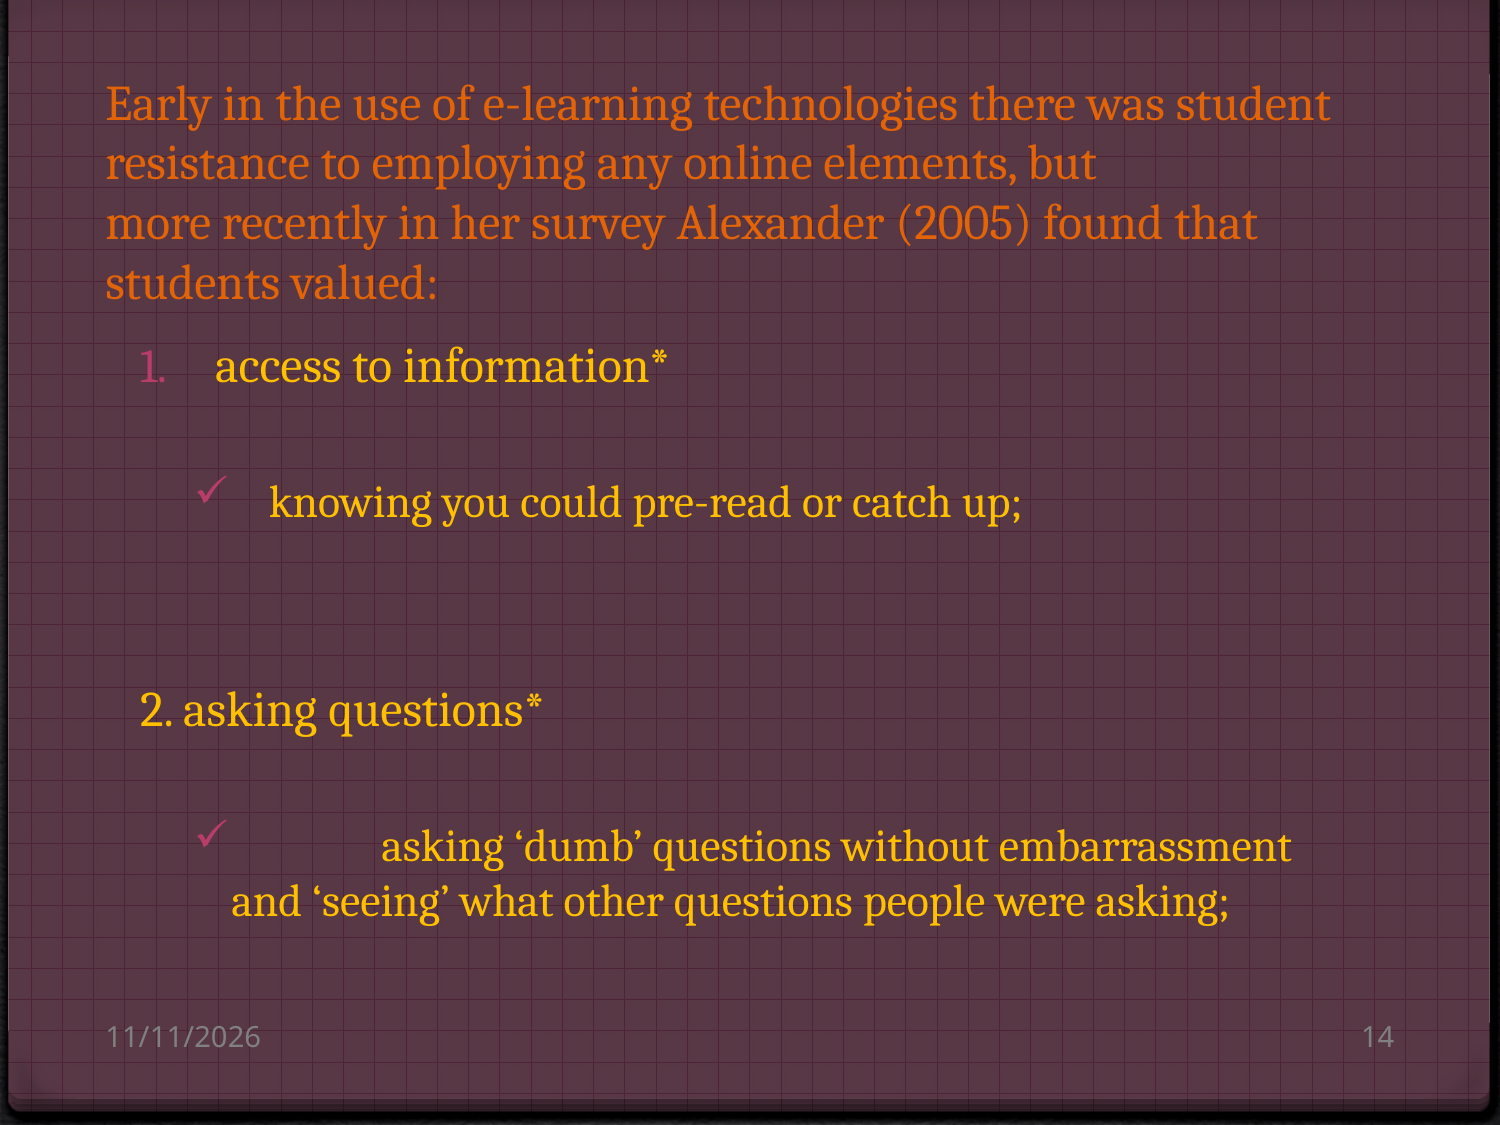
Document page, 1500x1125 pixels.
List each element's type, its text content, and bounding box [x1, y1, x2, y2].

slide_number 14 [1059, 1008, 1410, 1069]
picture [0, 0, 1500, 1125]
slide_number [90, 1008, 441, 1069]
title Early in the use of e-learning technologies there was student resistance to employing any online elements, but more recently in her survey Alexander (2005) found that students valued: [90, 71, 1410, 309]
list access to information* knowing you could pre-read or catch up; 2. asking questions* asking ‘dumb’ questions without embarrassment and ‘seeing’ what other questions people were asking; [125, 324, 1350, 1054]
